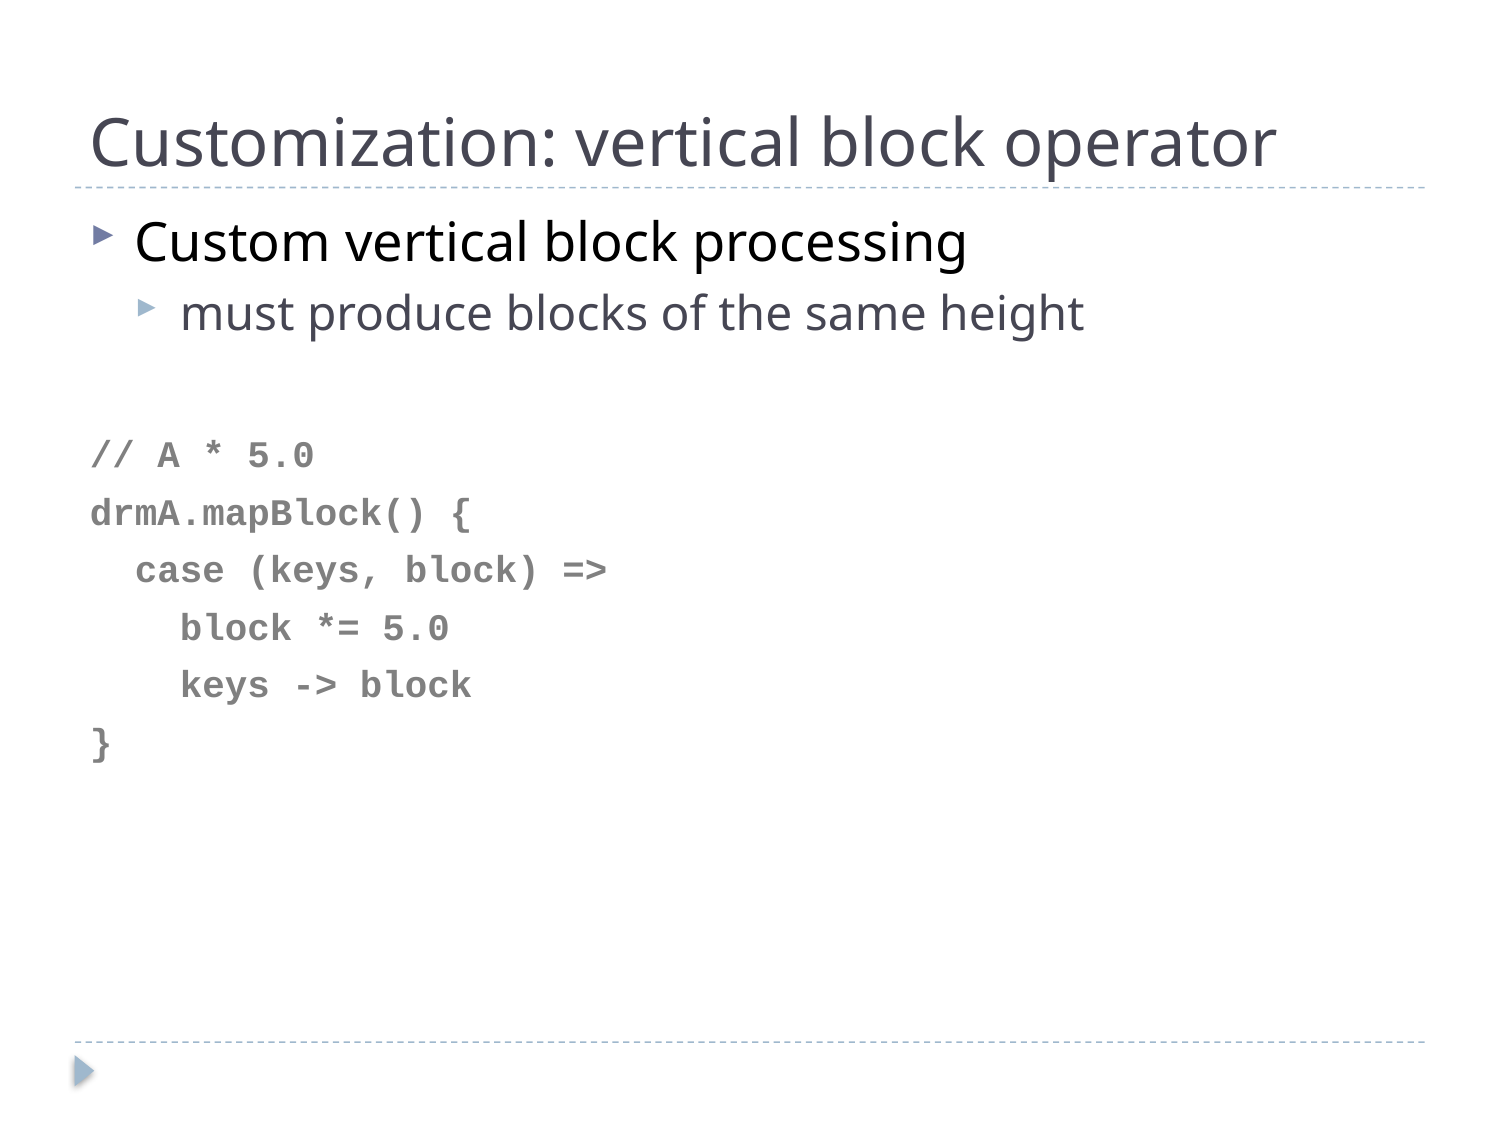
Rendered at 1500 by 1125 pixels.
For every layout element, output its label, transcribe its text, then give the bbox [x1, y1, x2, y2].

title Customization: vertical block operator [75, 24, 1425, 188]
list Custom vertical block processing must produce blocks of the same height // A * 5.0 drmA.mapBlock() { case (keys, block) => block *= 5.0 keys -> block } [75, 200, 1425, 1010]
